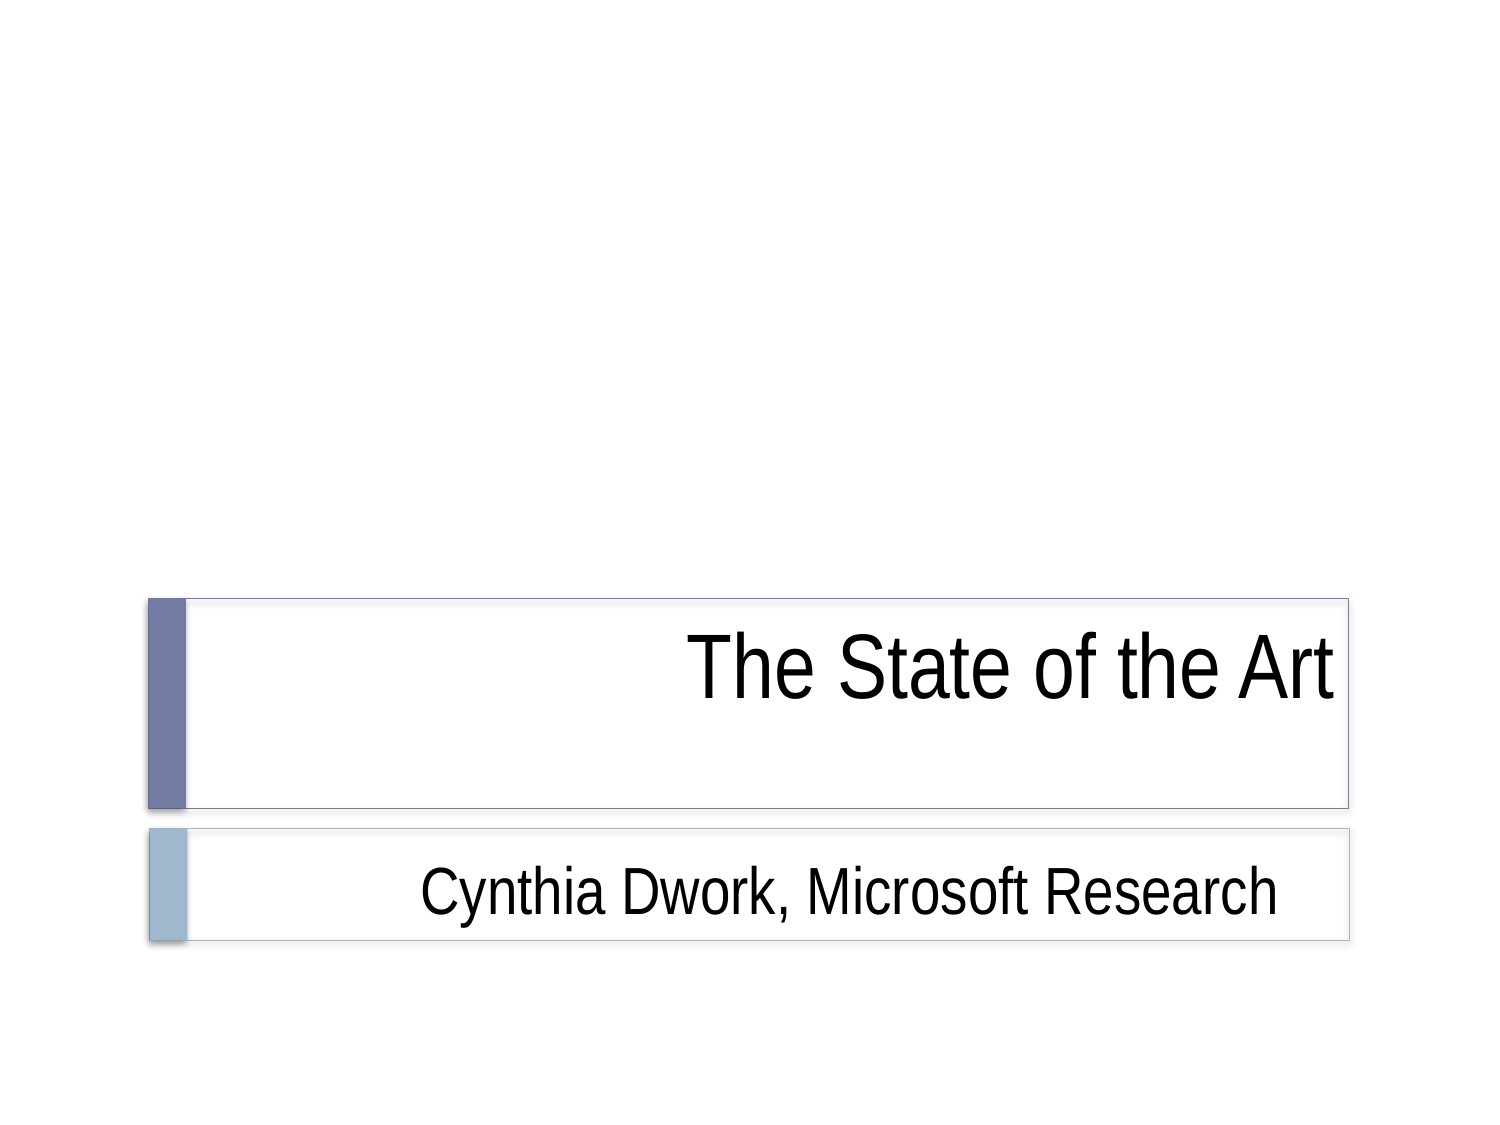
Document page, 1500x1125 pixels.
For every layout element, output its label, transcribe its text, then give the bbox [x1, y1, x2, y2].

subtitle Cynthia Dwork, Microsoft Research [200, 840, 1325, 929]
title The State of the Art [174, 600, 1350, 825]
